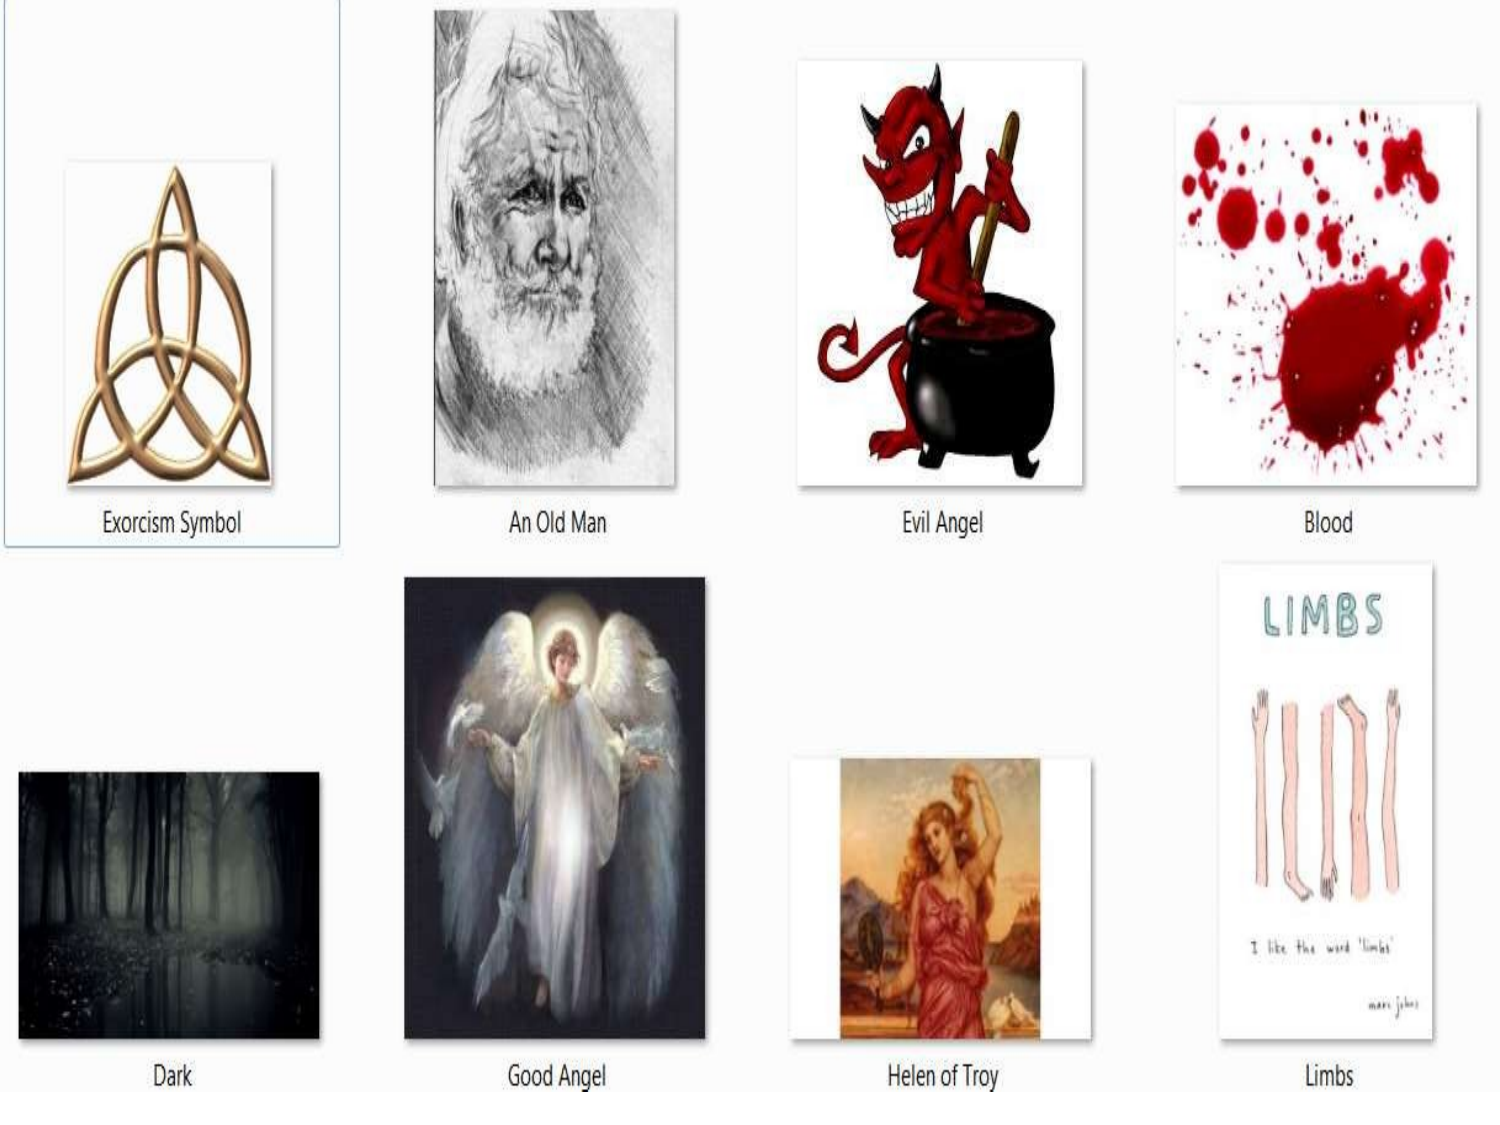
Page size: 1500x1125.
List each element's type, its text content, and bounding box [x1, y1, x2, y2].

text_box [0, 0, 1500, 1092]
slide_number 17 [1080, 1046, 1425, 1103]
